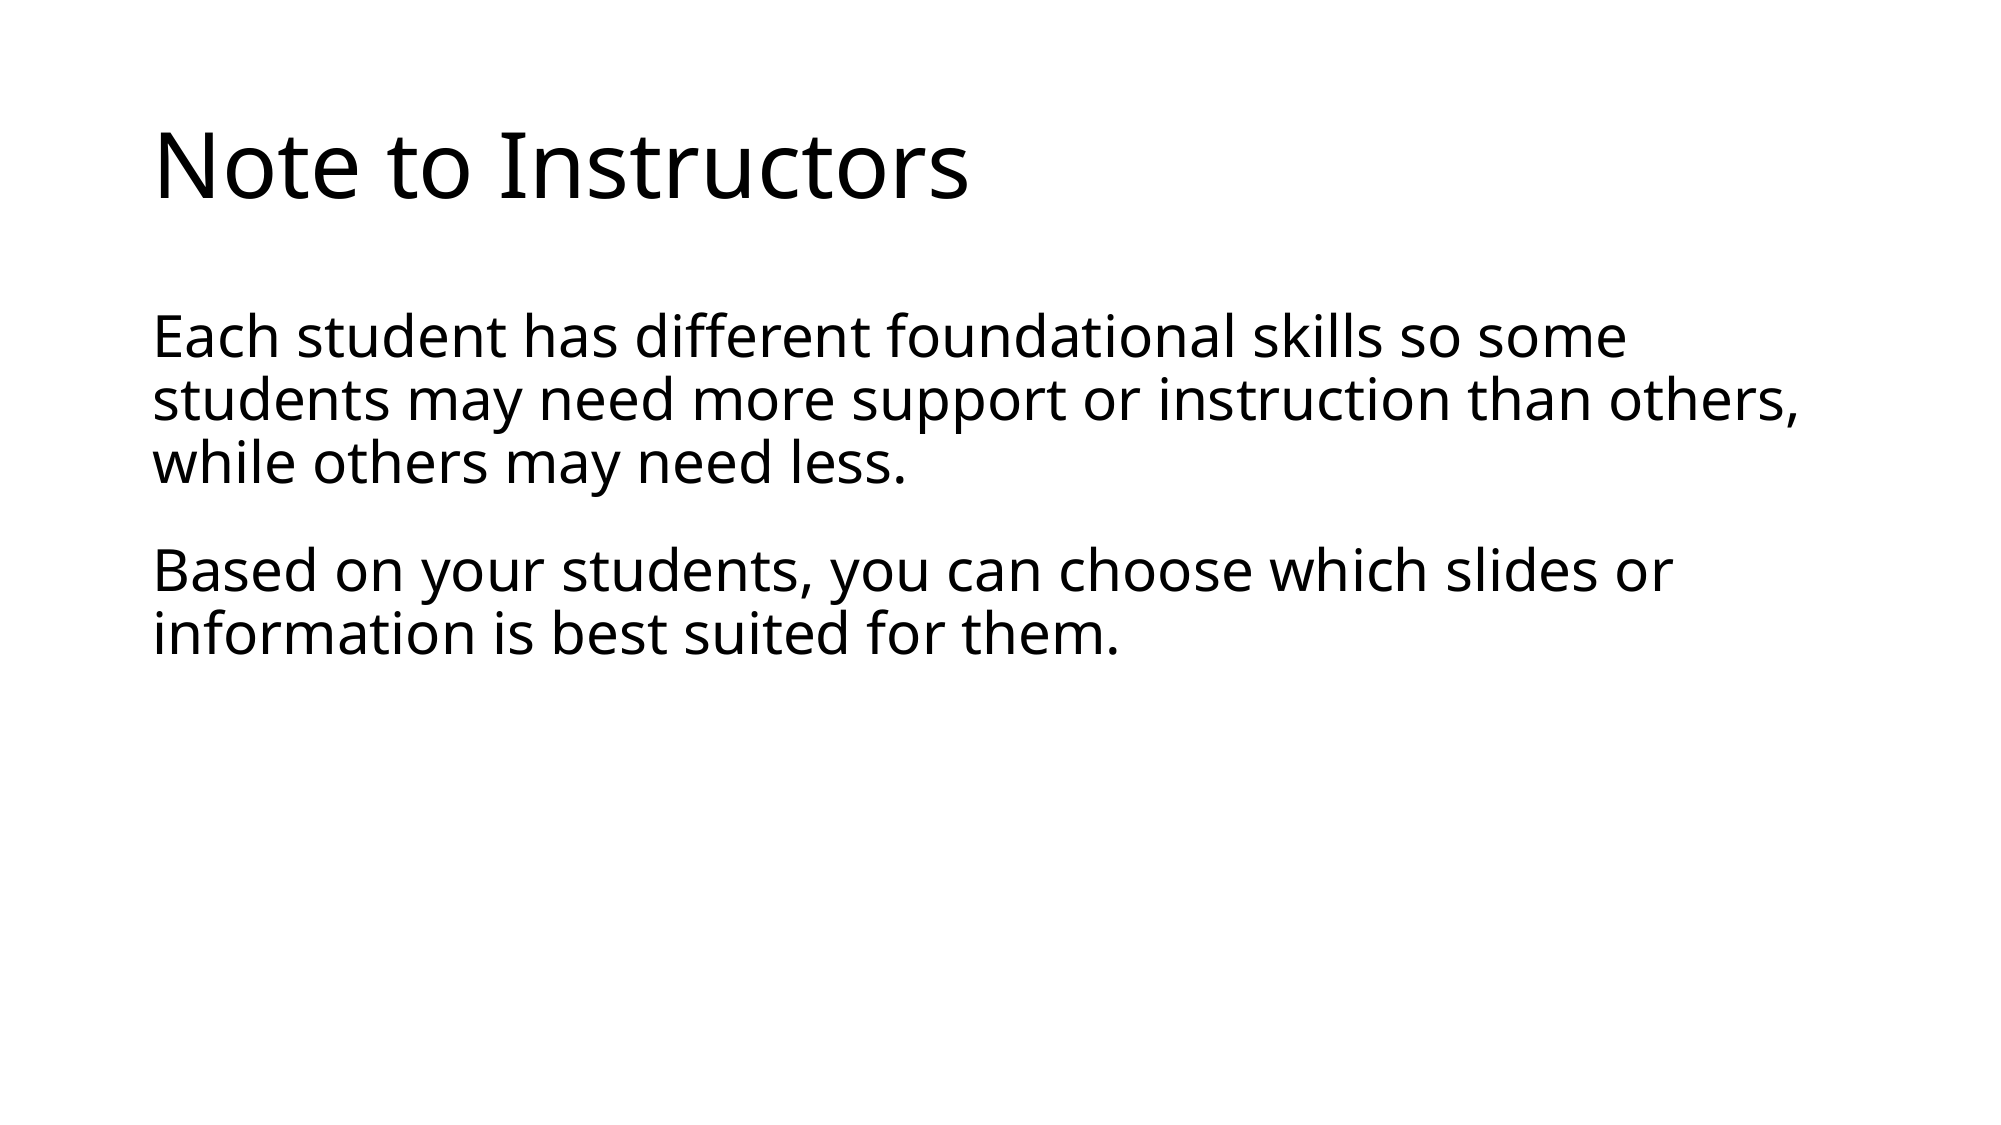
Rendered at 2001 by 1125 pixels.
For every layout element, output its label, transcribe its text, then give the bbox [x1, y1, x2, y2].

list Each student has different foundational skills so some students may need more support or instruction than others, while others may need less. Based on your students, you can choose which slides or information is best suited for them. [137, 299, 1863, 1014]
title Note to Instructors [137, 59, 1863, 278]
